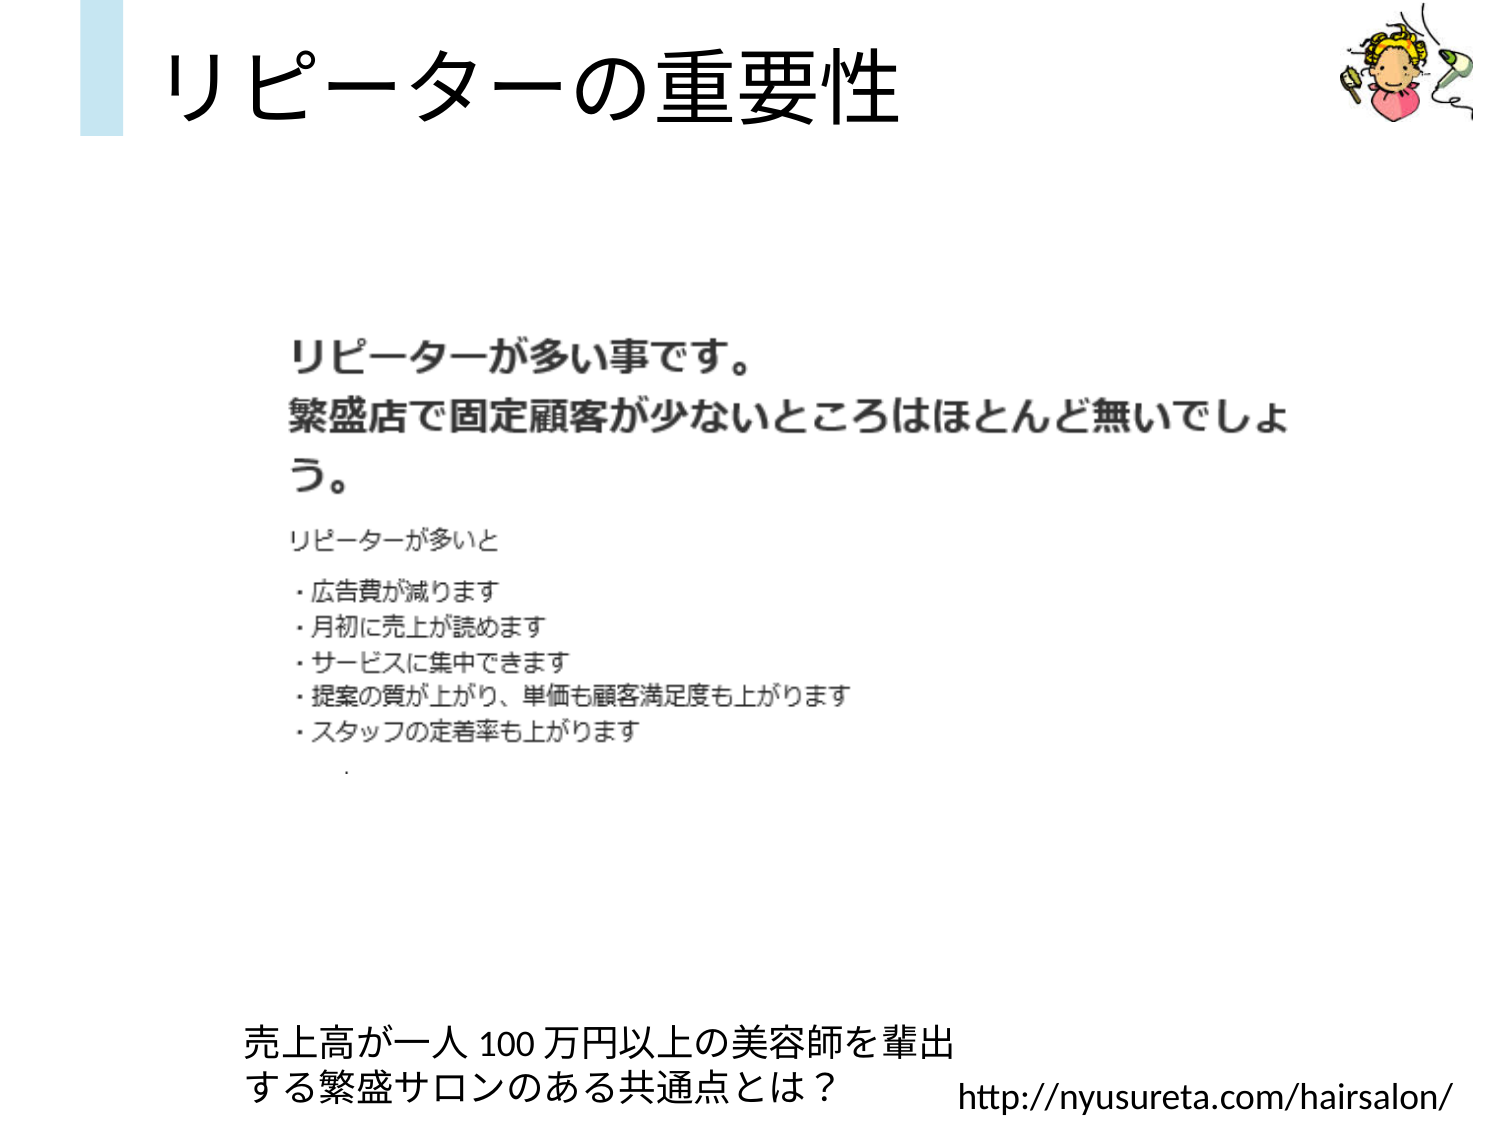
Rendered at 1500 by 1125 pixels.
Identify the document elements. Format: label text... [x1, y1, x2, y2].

text_box http://nyusureta.com/hairsalon/ [942, 1064, 1469, 1125]
title リピーターの重要性 [138, 24, 1433, 160]
text_box 売上高が一人100万円以上の美容師を輩出する繁盛サロンのある共通点とは？ [229, 1011, 980, 1117]
picture [287, 321, 1341, 774]
text_box [79, 0, 124, 137]
picture [1340, 2, 1473, 122]
